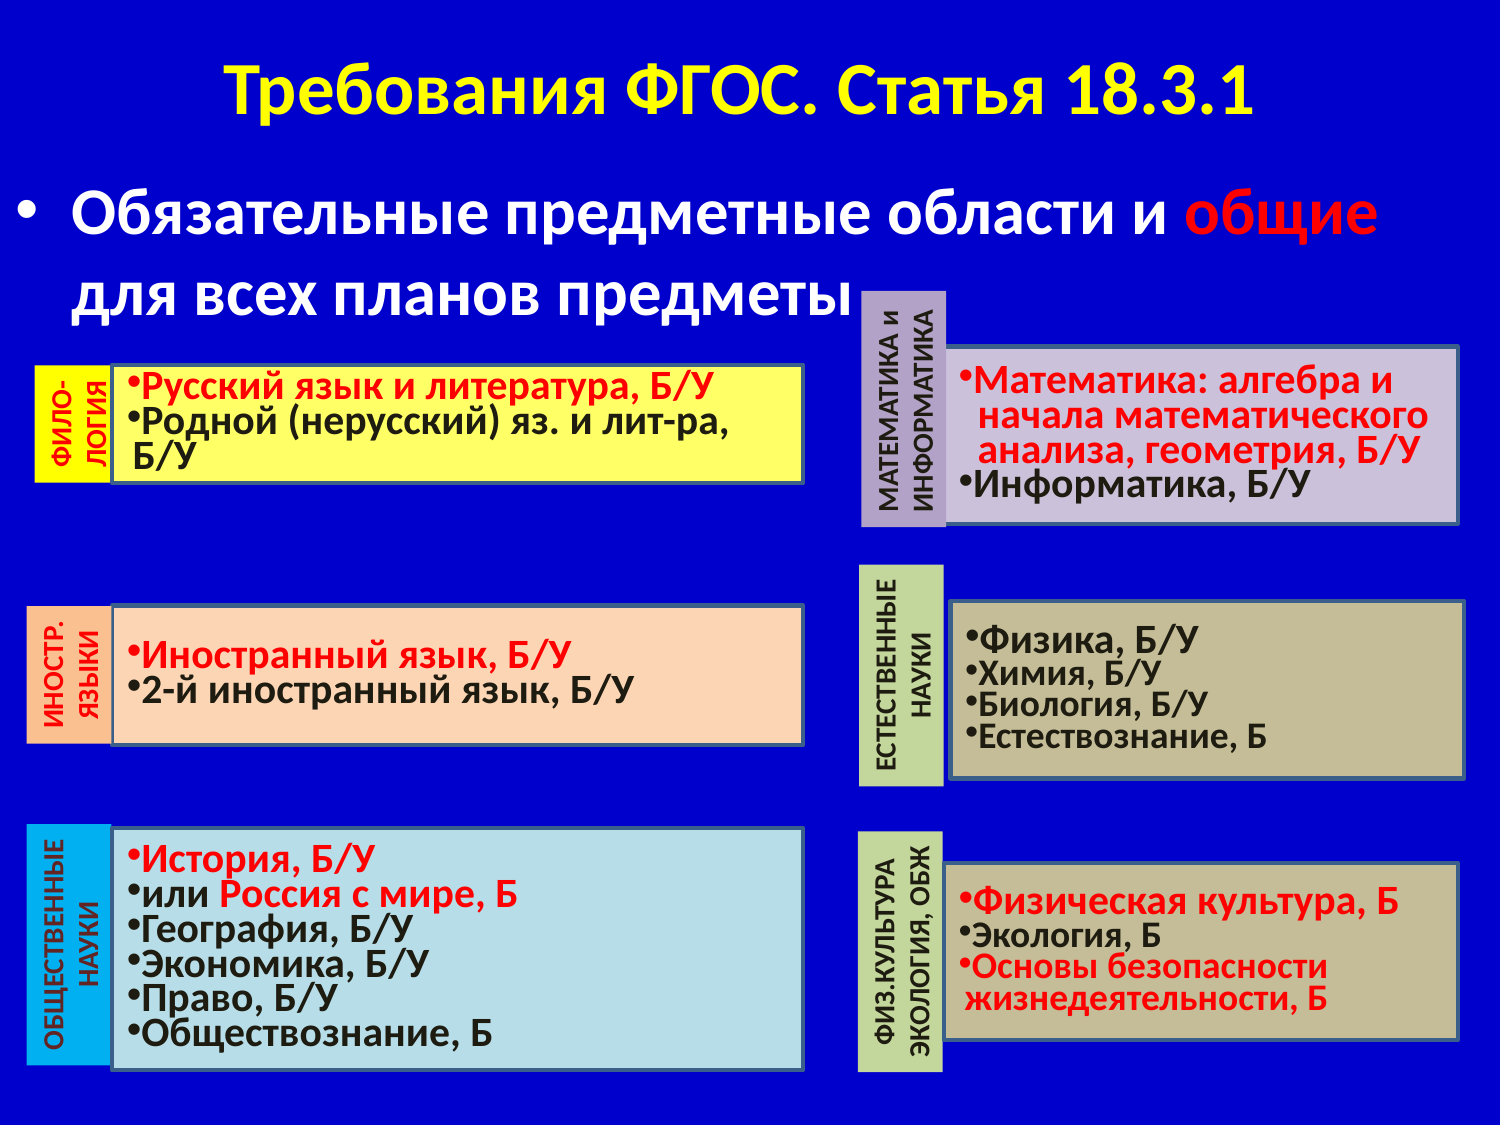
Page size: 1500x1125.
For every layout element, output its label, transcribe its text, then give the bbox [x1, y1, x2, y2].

text_box ФИЗ.КУЛЬТУРА ЭКОЛОГИЯ, ОБЖ [857, 831, 943, 1073]
text_box ФИЛО- ЛОГИЯ [34, 365, 110, 483]
text_box ОБЩЕСТВЕННЫЕ НАУКИ [26, 824, 112, 1066]
title Требования ФГОС. Статья 18.3.1 [64, 19, 1415, 149]
text_box Физика, Б/У Химия, Б/У Биология, Б/У Естествознание, Б [948, 599, 1466, 781]
text_box ЕСТЕСТВЕННЫЕ НАУКИ [859, 564, 944, 787]
text_box ИНОСТР. ЯЗЫКИ [26, 606, 112, 744]
text_box Физическая культура, Б Экология, Б Основы безопасности жизнедеятельности, Б [942, 861, 1460, 1042]
text_box История, Б/У или Россия с мире, Б География, Б/У Экономика, Б/У Право, Б/У Обществознание, Б [110, 826, 805, 1072]
text_box МАТЕМАТИКА и ИНФОРМАТИКА [861, 290, 947, 528]
text_box Математика: алгебра и начала математического анализа, геометрия, Б/У Информатика, Б/У [947, 344, 1460, 526]
text_box Русский язык и литература, Б/У Родной (нерусский) яз. и лит-ра, Б/У [110, 363, 805, 485]
text_box Иностранный язык, Б/У 2-й иностранный язык, Б/У [110, 603, 805, 747]
list Обязательные предметные области и общие для всех планов предметы [0, 160, 1500, 1059]
